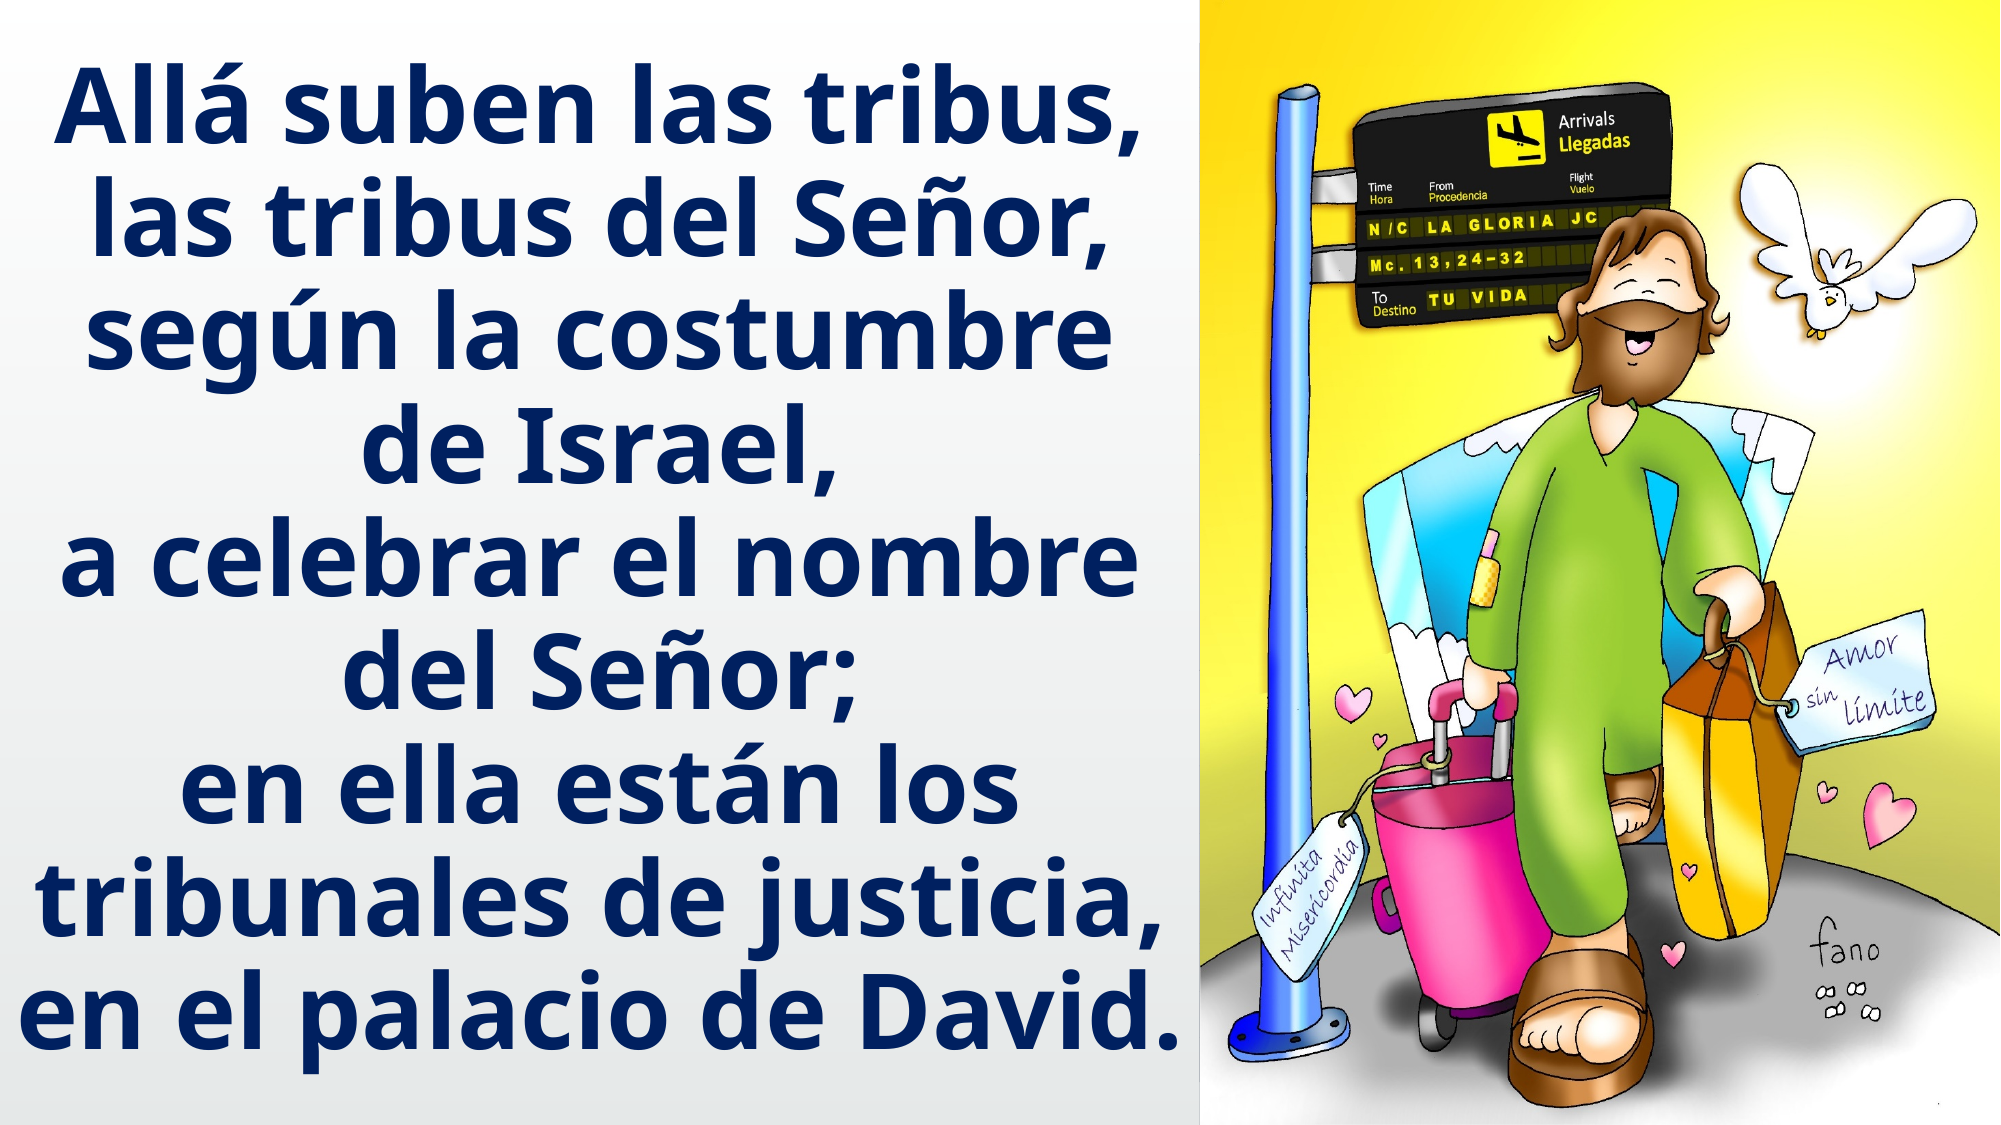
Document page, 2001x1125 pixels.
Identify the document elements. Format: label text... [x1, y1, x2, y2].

picture [1200, 0, 2000, 1125]
title Allá suben las tribus, las tribus del Señor, según la costumbre de Israel, a celebrar el nombre del Señor; en ella están los tribunales de justicia, en el palacio de David. [0, 0, 1200, 1125]
